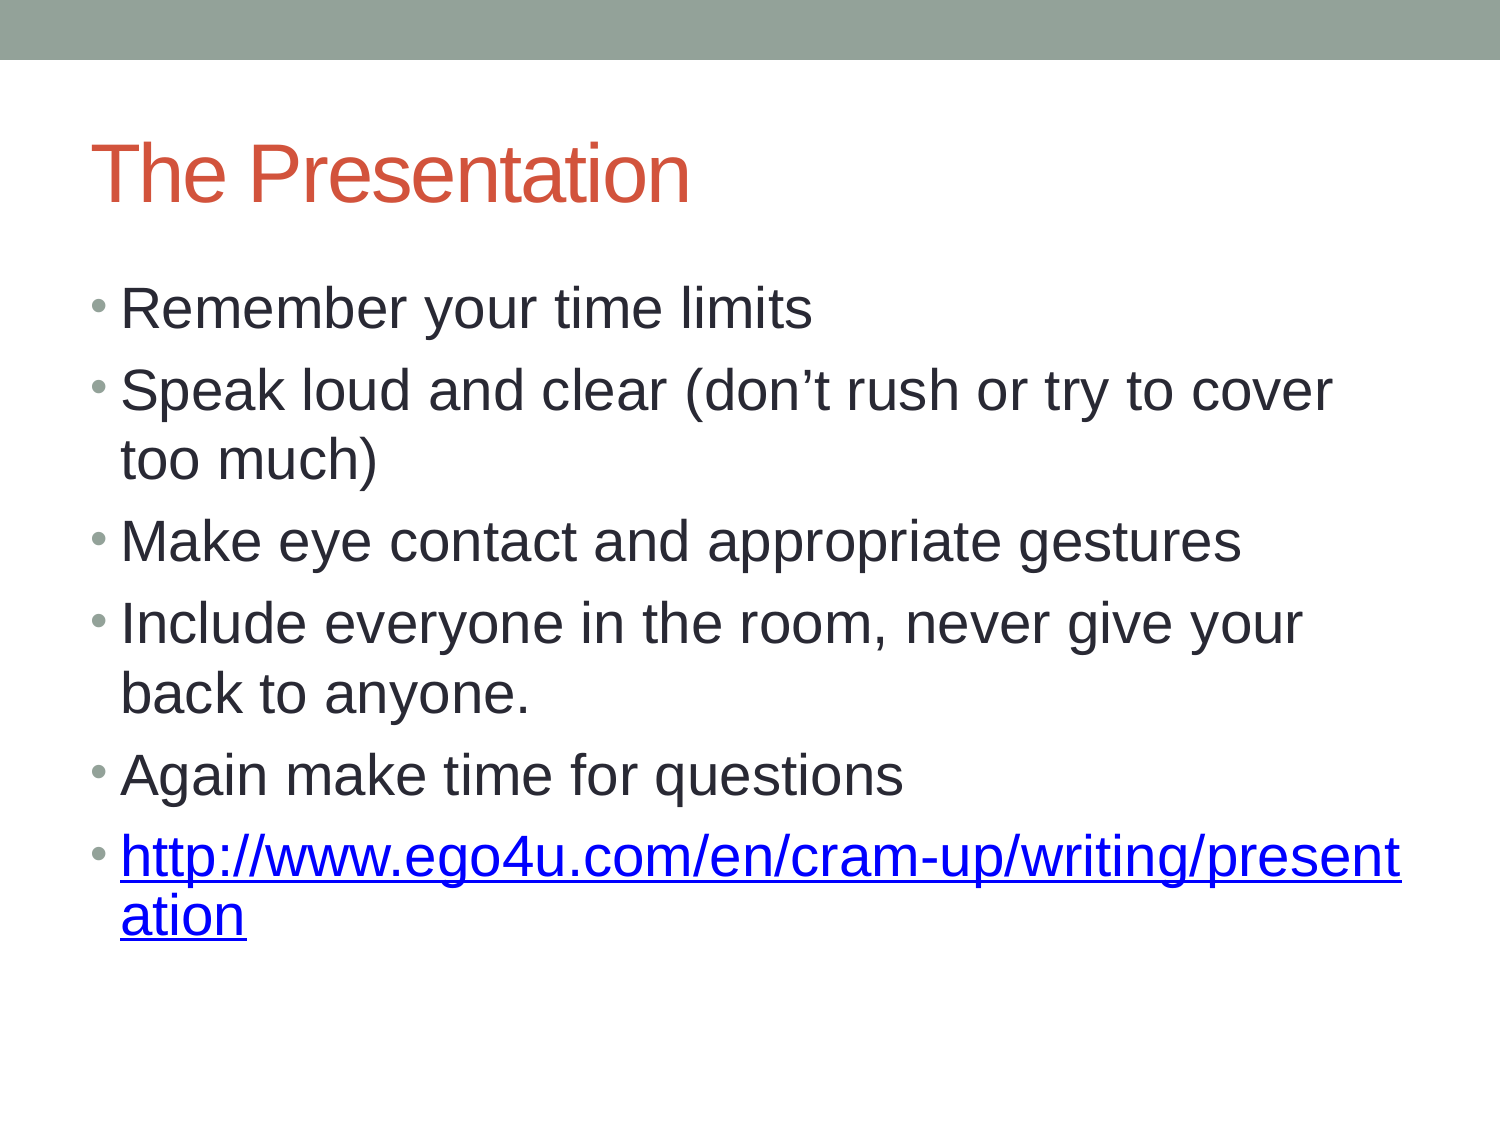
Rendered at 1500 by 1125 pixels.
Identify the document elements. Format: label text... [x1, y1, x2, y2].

list Remember your time limits Speak loud and clear (don’t rush or try to cover too much) Make eye contact and appropriate gestures Include everyone in the room, never give your back to anyone. Again make time for questions http://www.ego4u.com/en/cram-up/writing/presentation [75, 262, 1425, 1063]
title The Presentation [75, 87, 1425, 250]
